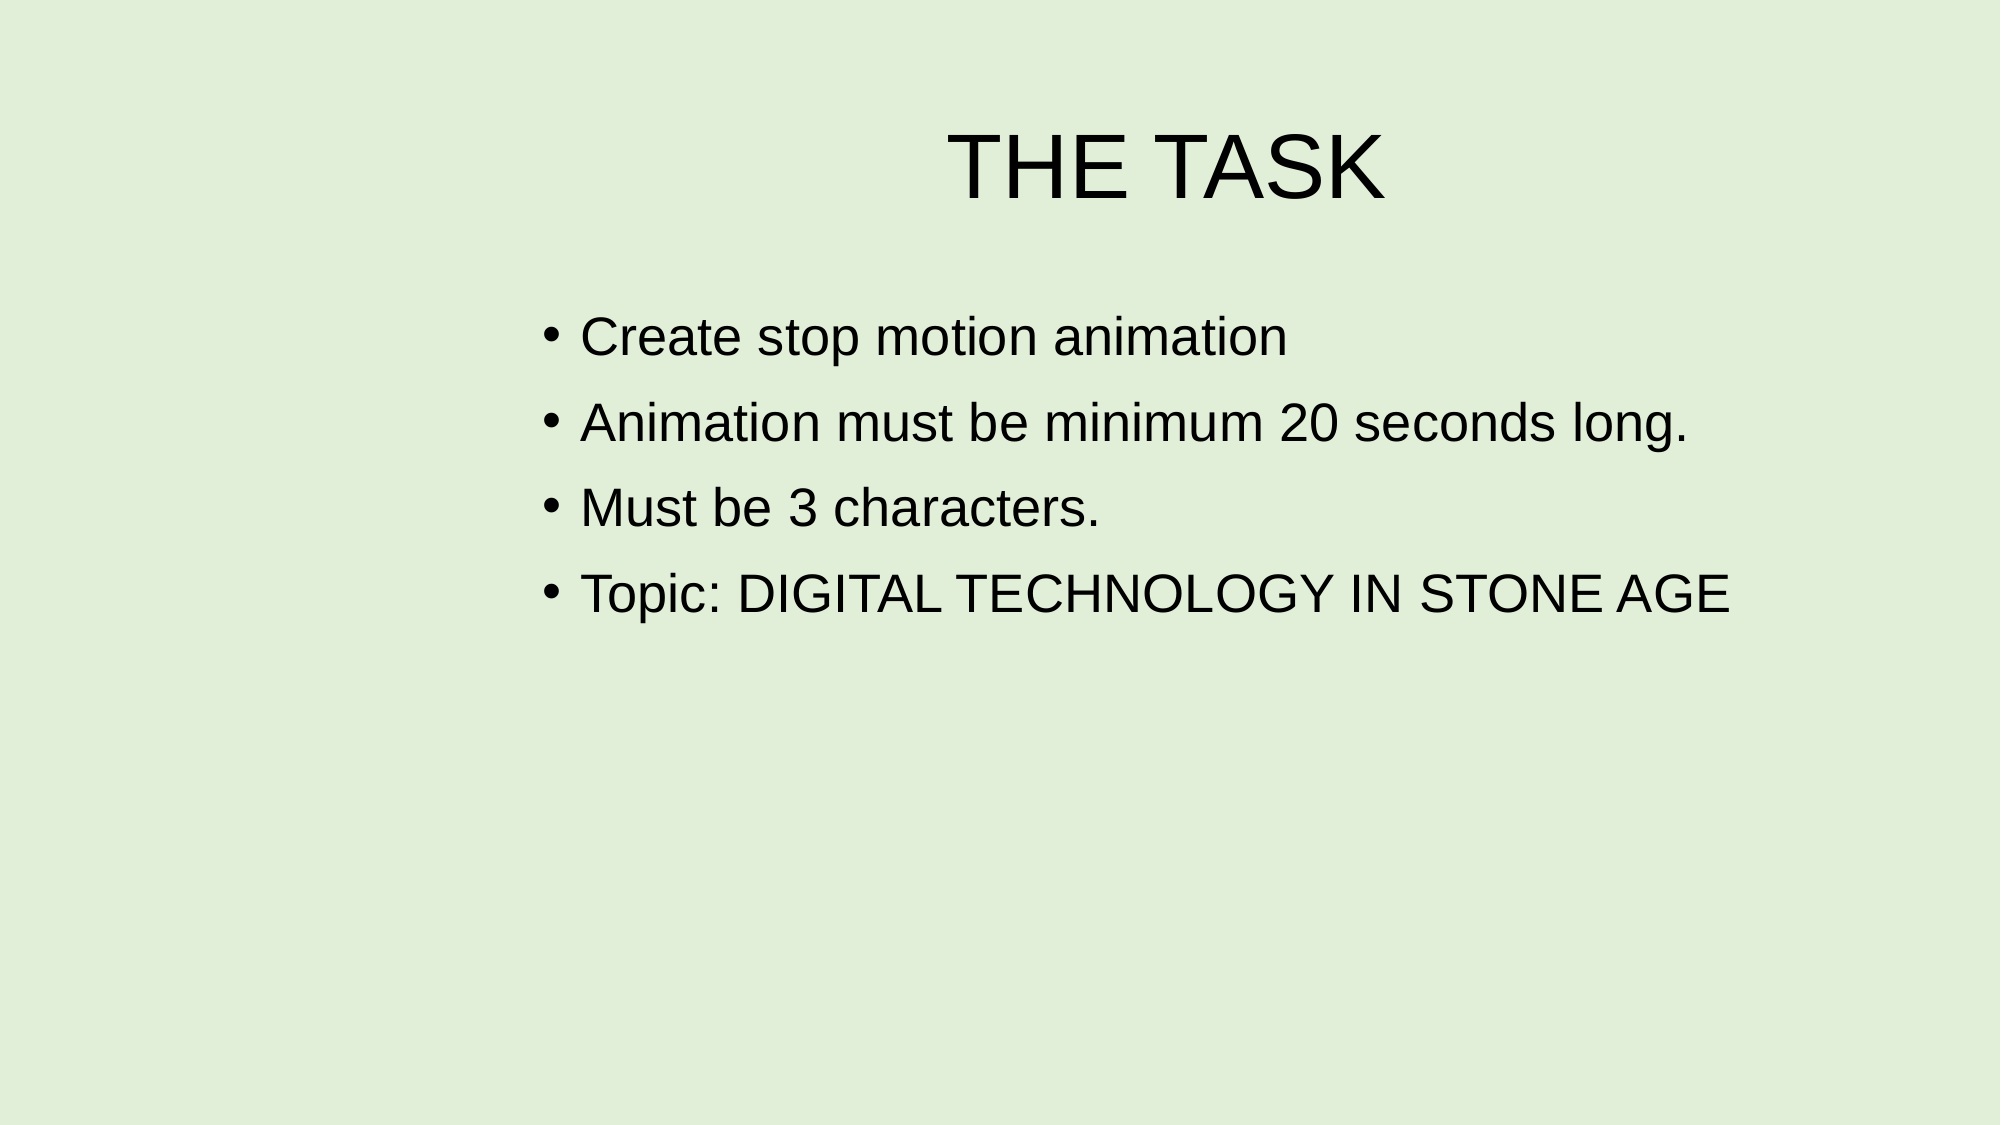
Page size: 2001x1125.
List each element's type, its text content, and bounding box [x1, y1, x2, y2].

title THE TASK [931, 59, 1863, 278]
text_box Create stop motion animation Animation must be minimum 20 seconds long. Must be 3 characters. Topic: DIGITAL TECHNOLOGY IN STONE AGE [527, 293, 1798, 964]
